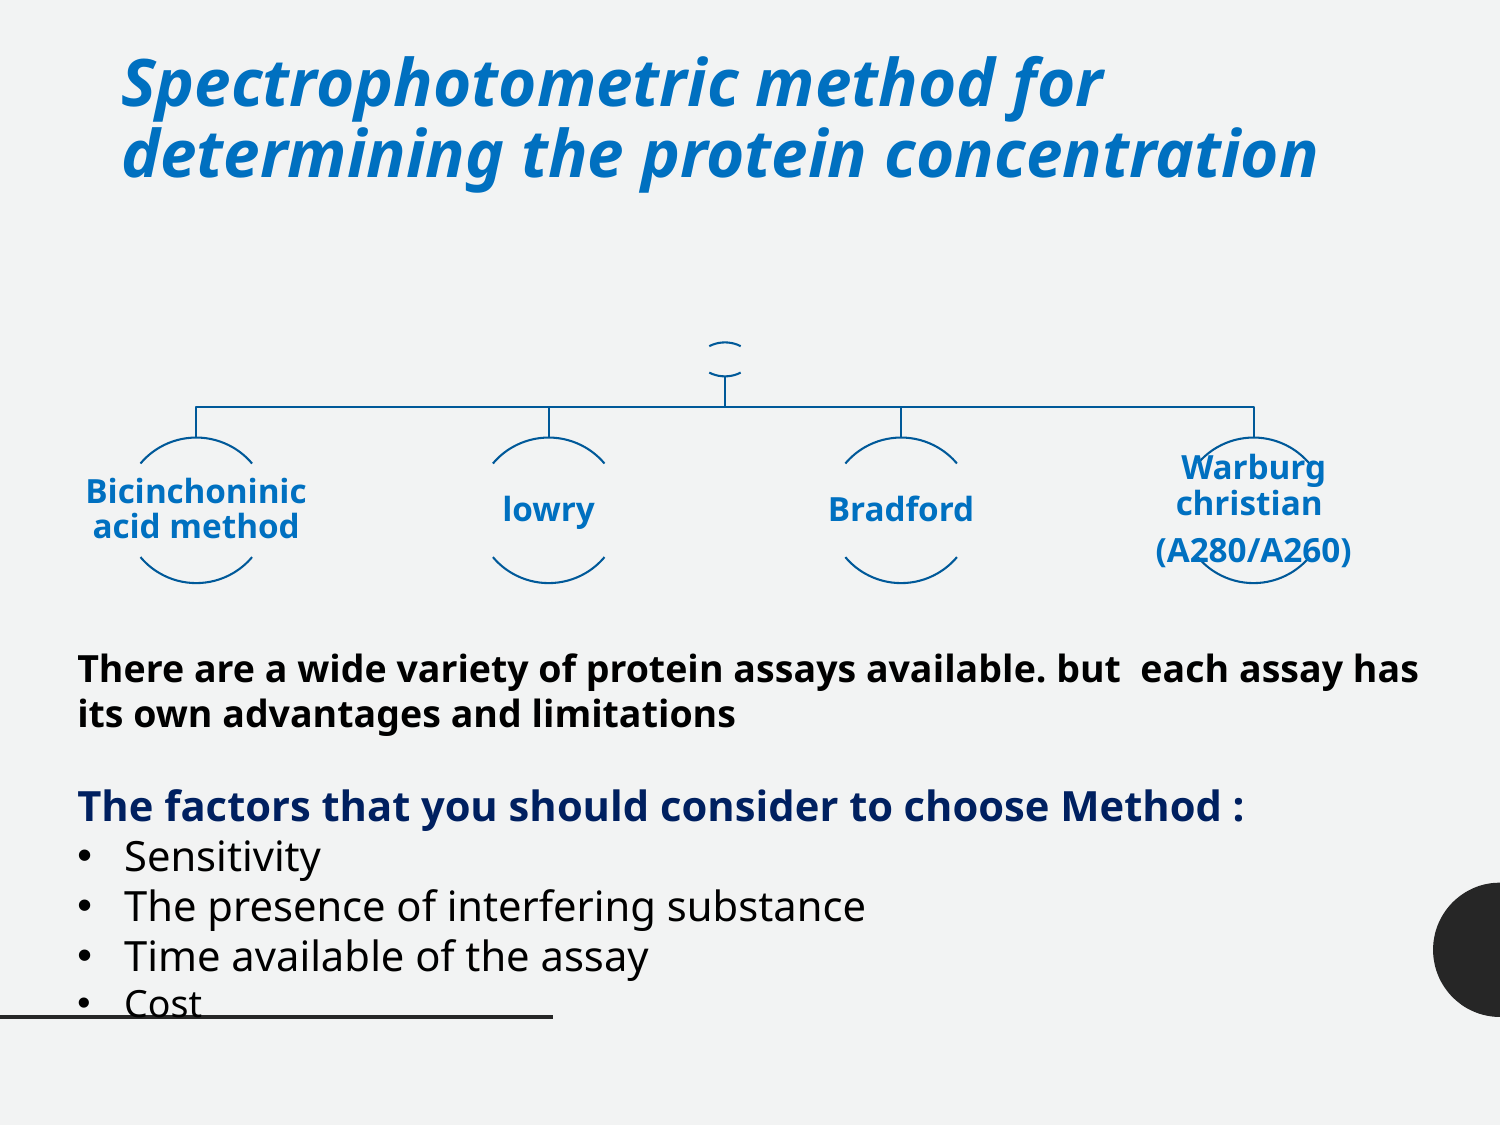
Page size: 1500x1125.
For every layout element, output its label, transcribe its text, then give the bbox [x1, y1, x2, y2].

title Spectrophotometric method for determining the protein concentration [106, 42, 1400, 99]
text_box There are a wide variety of protein assays available. but each assay has its own advantages and limitations The factors that you should consider to choose Method : Sensitivity The presence of interfering substance Time available of the assay Cost [62, 637, 1450, 1033]
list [49, 99, 1400, 780]
